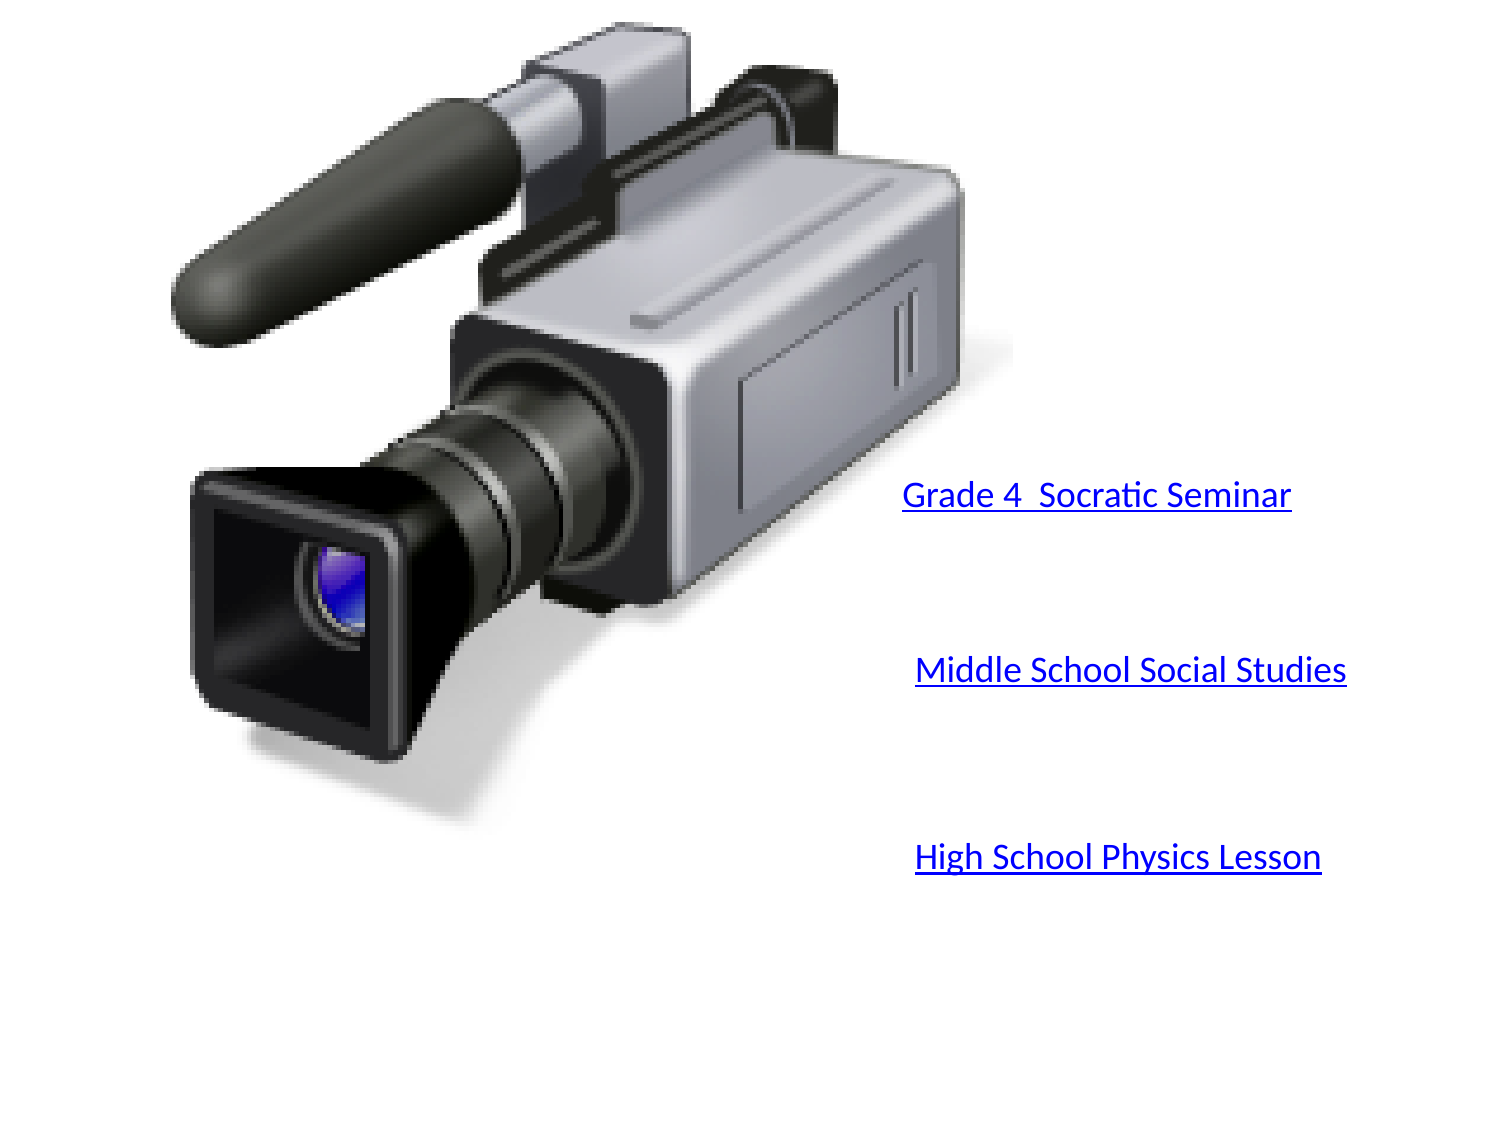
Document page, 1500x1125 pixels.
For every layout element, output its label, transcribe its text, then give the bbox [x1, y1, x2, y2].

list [162, 0, 1013, 851]
text_box High School Physics Lesson [900, 824, 1400, 885]
text_box Middle School Social Studies [1016, 637, 1400, 698]
text_box Grade 4 Socratic Seminar [1016, 462, 1363, 523]
